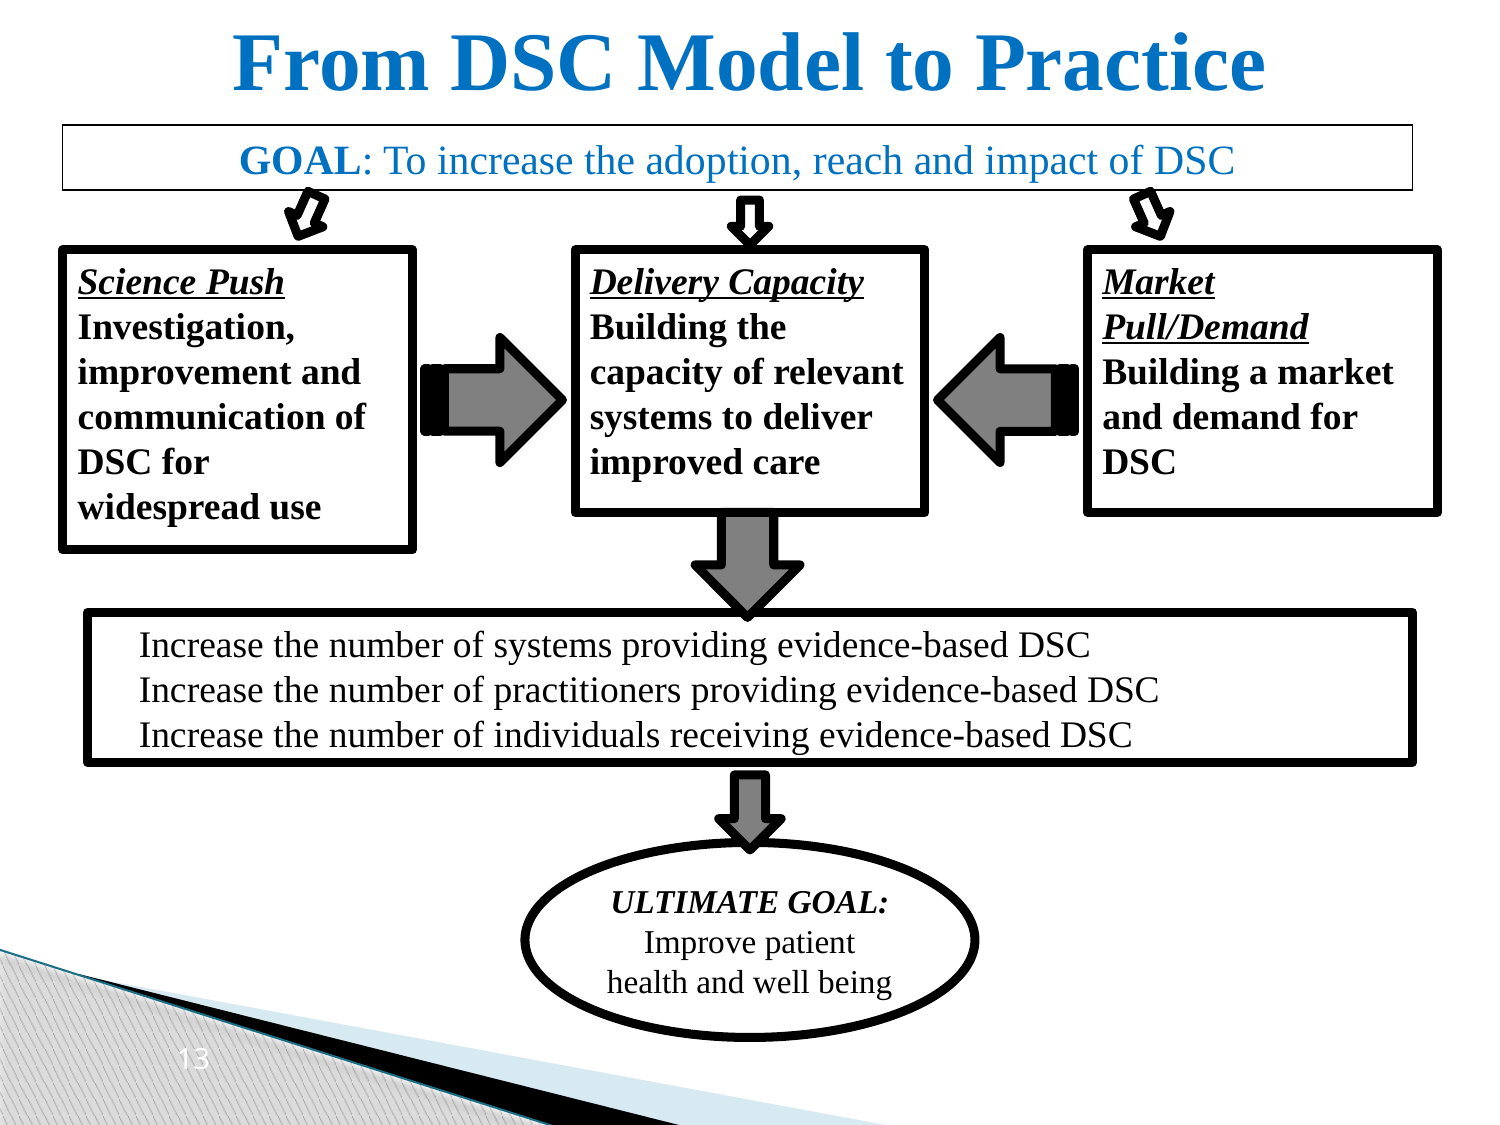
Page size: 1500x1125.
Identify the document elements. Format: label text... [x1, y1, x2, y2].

slide_number 13 [75, 1049, 225, 1088]
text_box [62, 124, 1438, 1038]
text_box From DSC Model to Practice [212, 0, 1288, 115]
